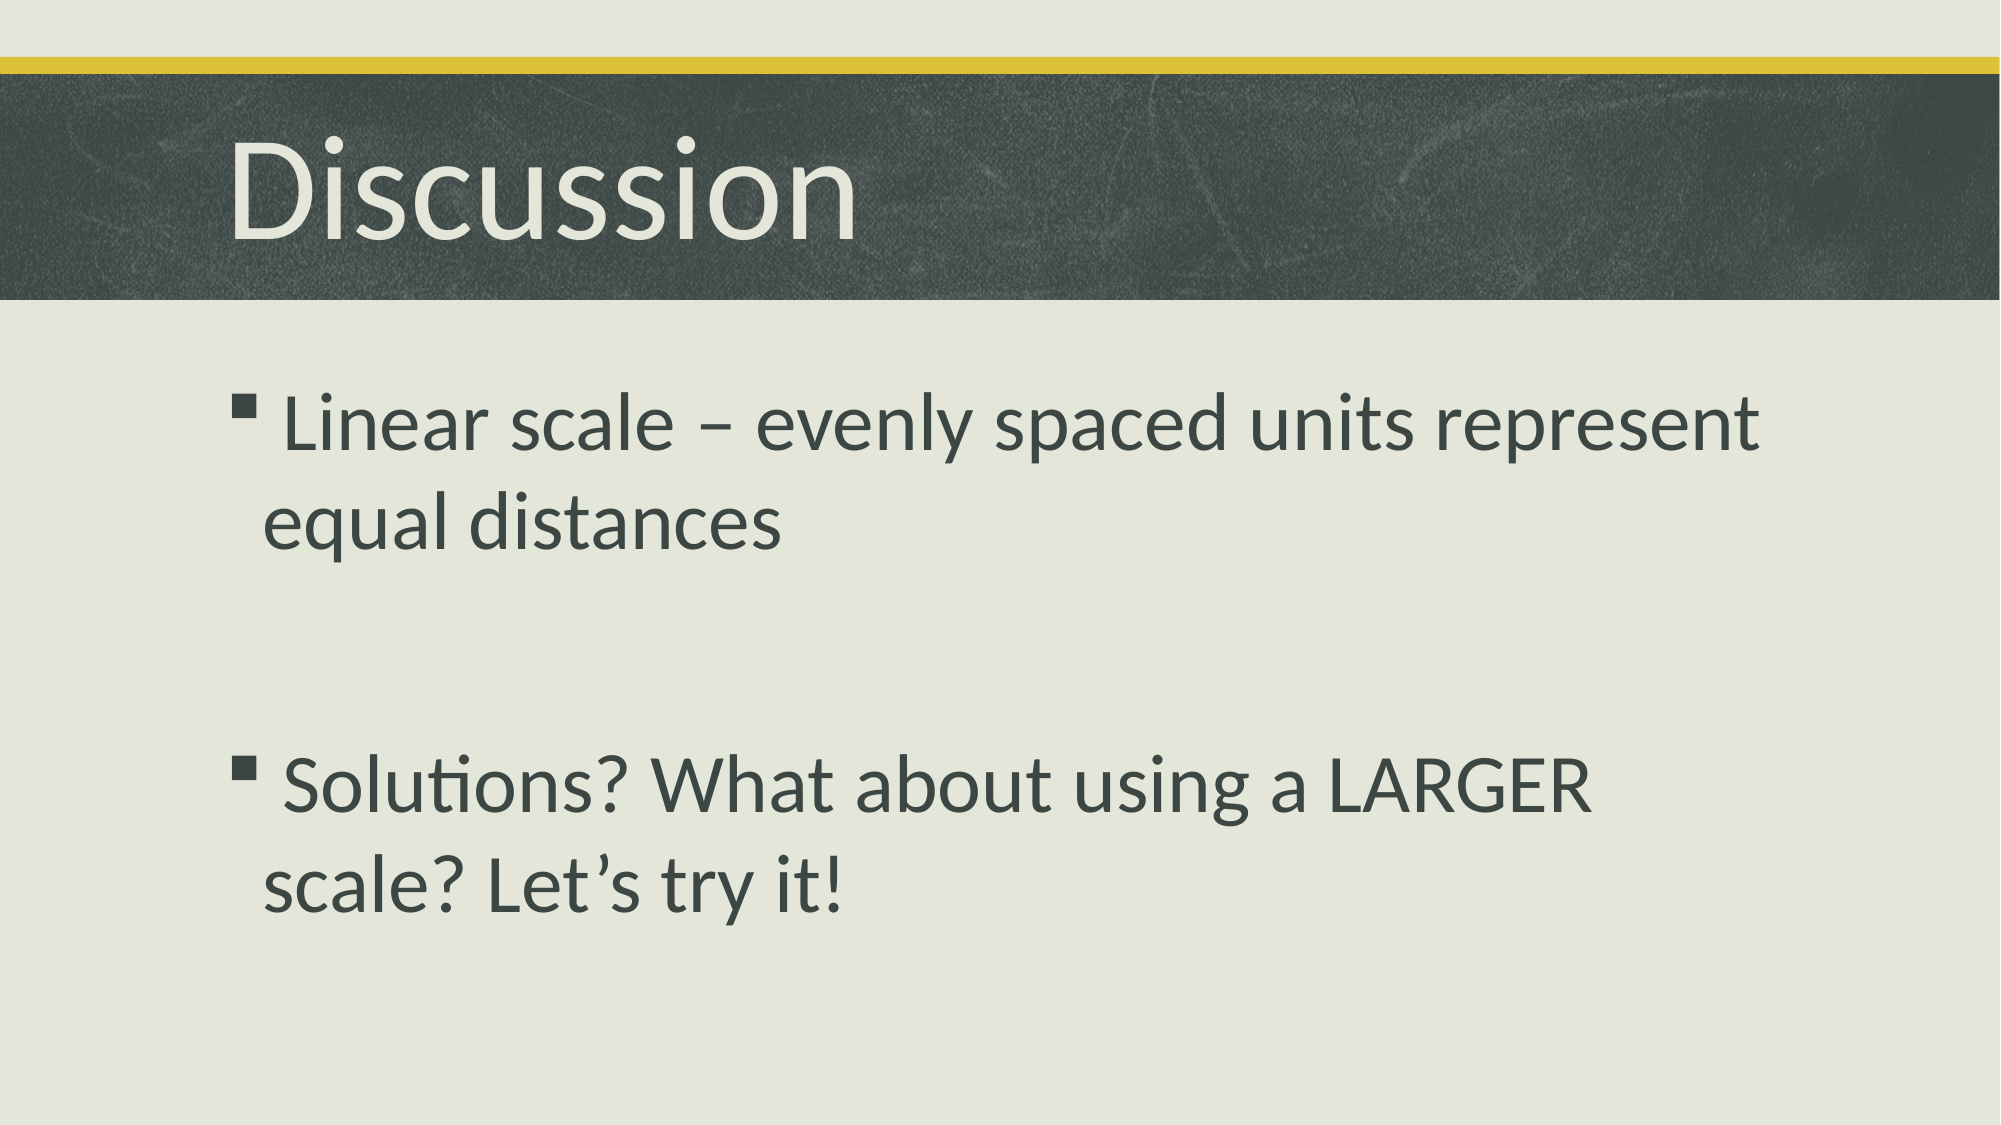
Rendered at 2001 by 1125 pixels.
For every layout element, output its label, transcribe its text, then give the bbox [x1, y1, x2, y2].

list Linear scale – evenly spaced units represent equal distances Solutions? What about using a LARGER scale? Let’s try it! [210, 359, 1790, 1125]
title Discussion [210, 76, 1790, 300]
picture [0, 74, 2000, 300]
